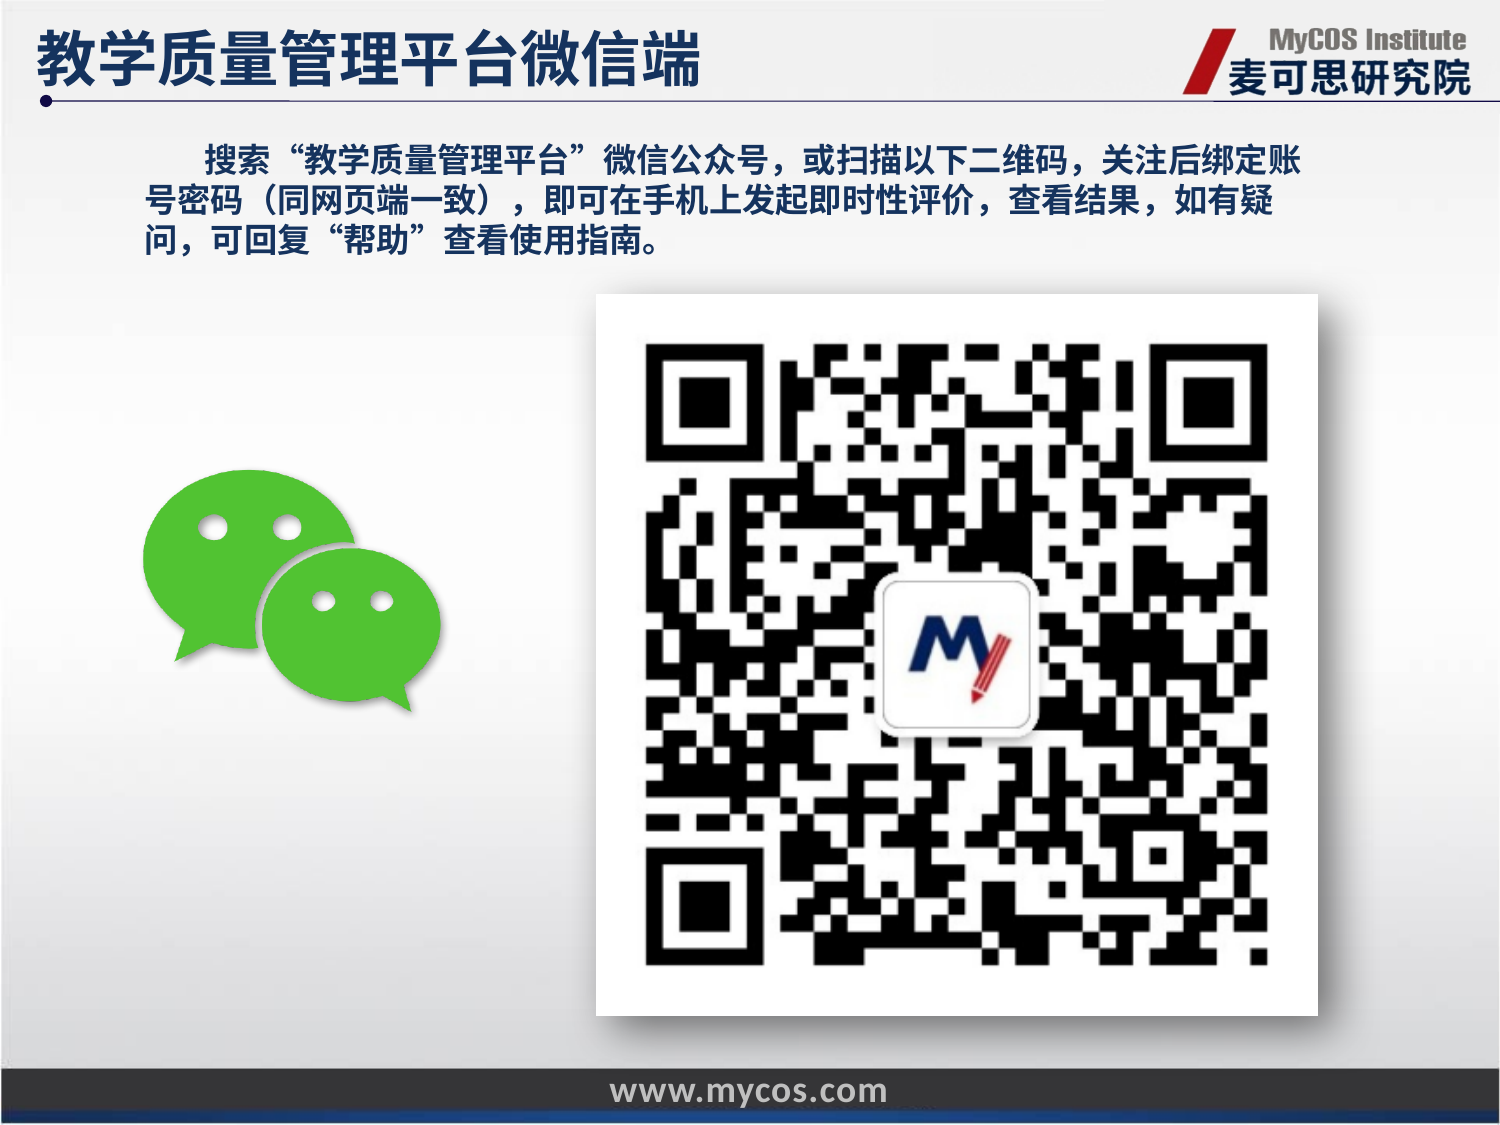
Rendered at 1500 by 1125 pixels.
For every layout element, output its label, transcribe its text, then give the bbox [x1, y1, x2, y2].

text_box 搜索“教学质量管理平台”微信公众号，或扫描以下二维码，关注后绑定账号密码（同网页端一致），即可在手机上发起即时性评价，查看结果，如有疑问，可回复“帮助”查看使用指南。 [129, 131, 1318, 266]
text_box 教学质量管理平台微信端 [36, 20, 1046, 94]
text_box [39, 94, 1500, 108]
picture [0, 0, 1500, 1125]
